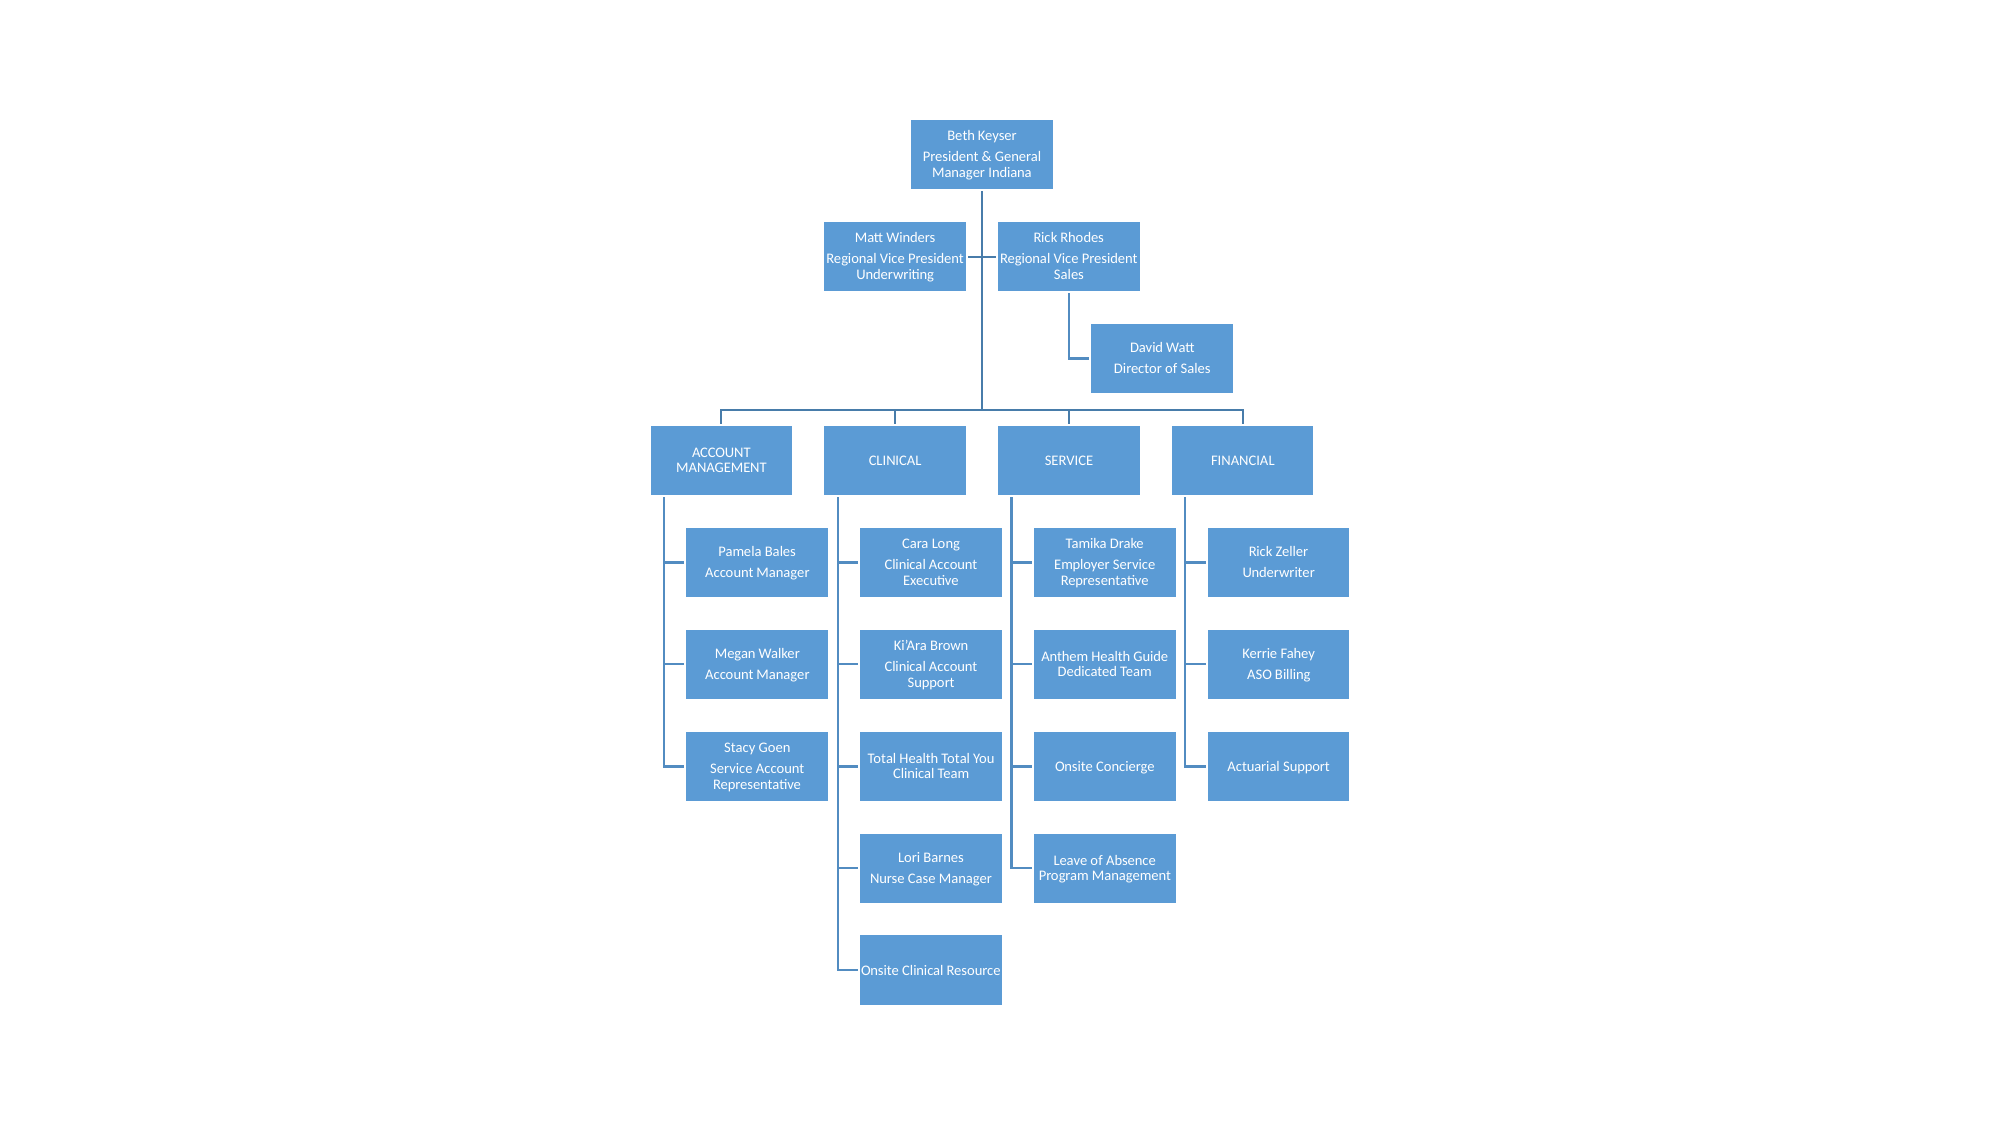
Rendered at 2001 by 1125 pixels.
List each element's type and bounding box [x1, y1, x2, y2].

text_box [333, 117, 1667, 1007]
